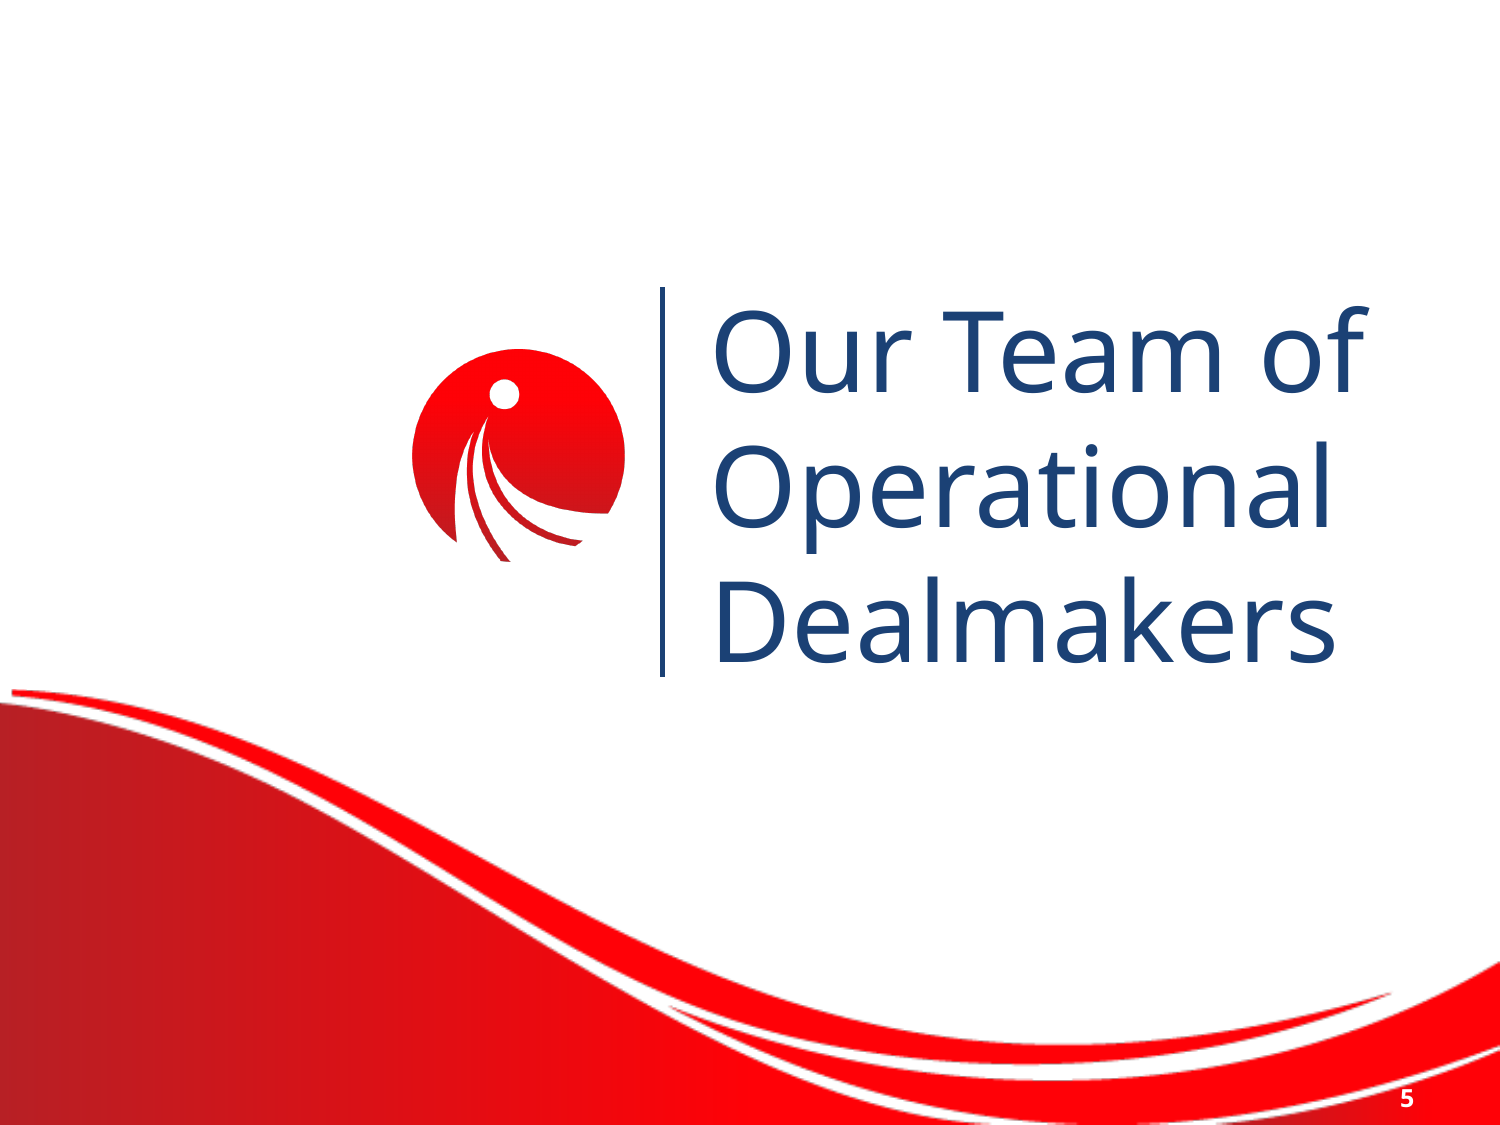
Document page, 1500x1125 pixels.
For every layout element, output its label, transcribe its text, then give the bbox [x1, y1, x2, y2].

title Our Team of Operational Dealmakers [694, 270, 1400, 695]
picture [412, 349, 625, 562]
picture [0, 689, 1500, 1125]
